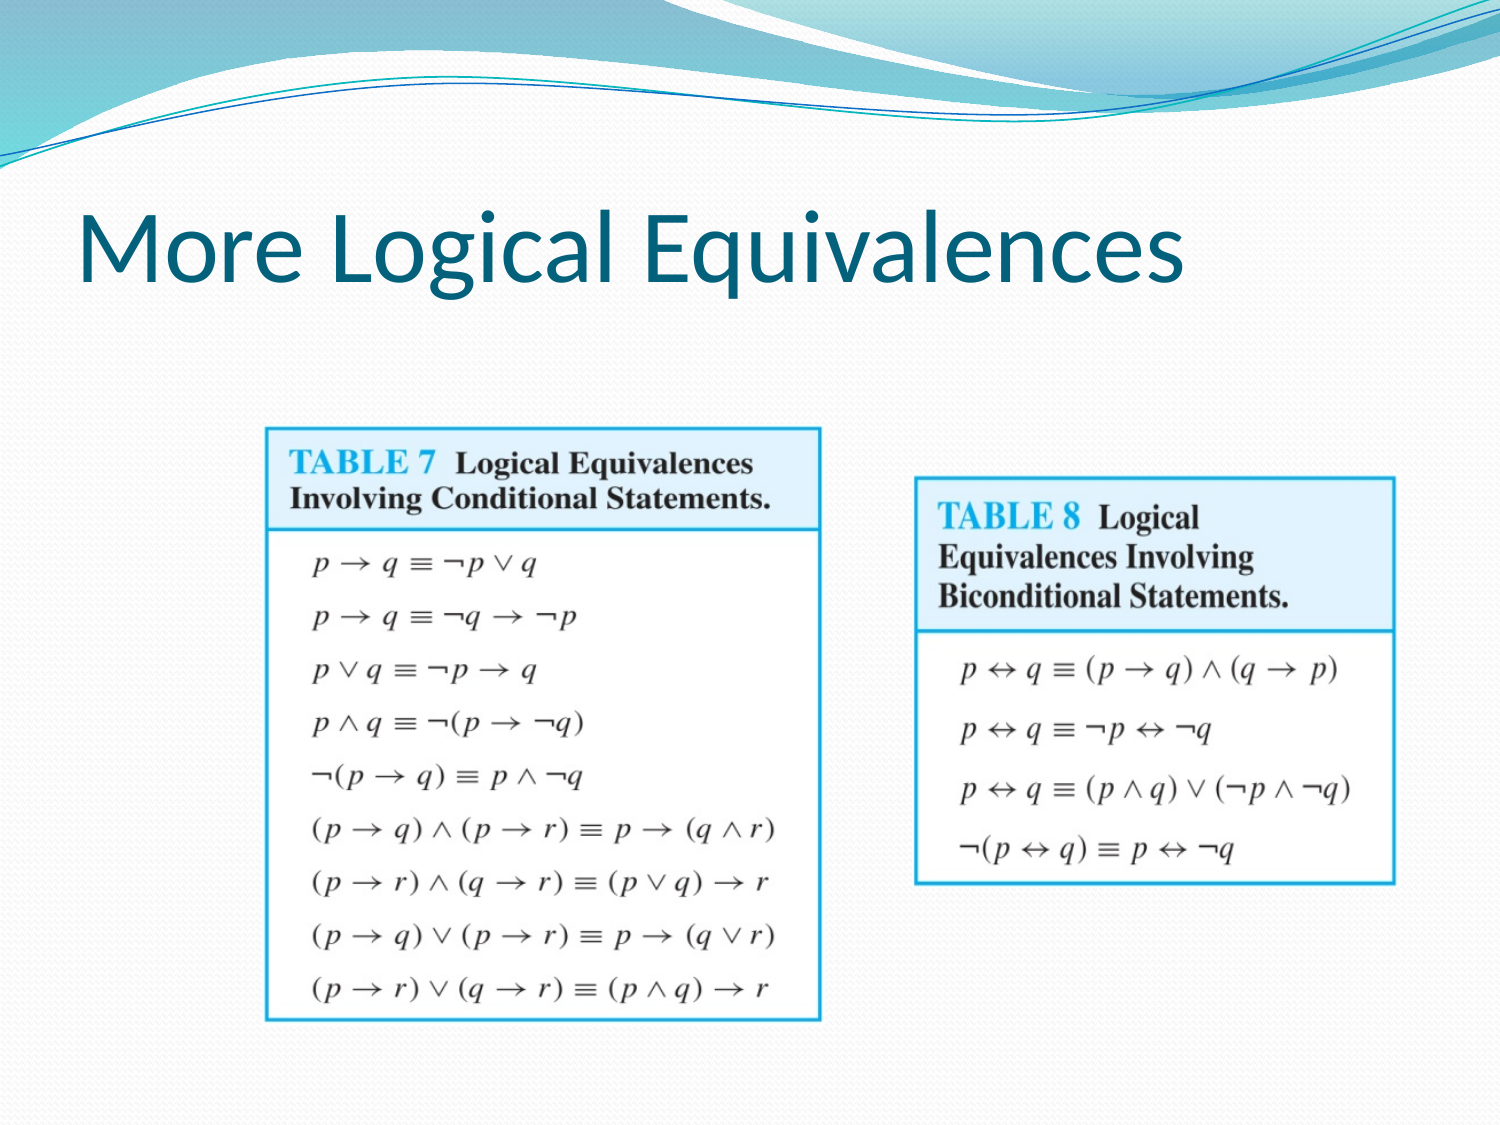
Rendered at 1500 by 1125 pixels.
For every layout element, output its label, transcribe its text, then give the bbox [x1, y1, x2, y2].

title More Logical Equivalences [75, 115, 1425, 303]
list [262, 424, 826, 1026]
picture [912, 474, 1401, 888]
